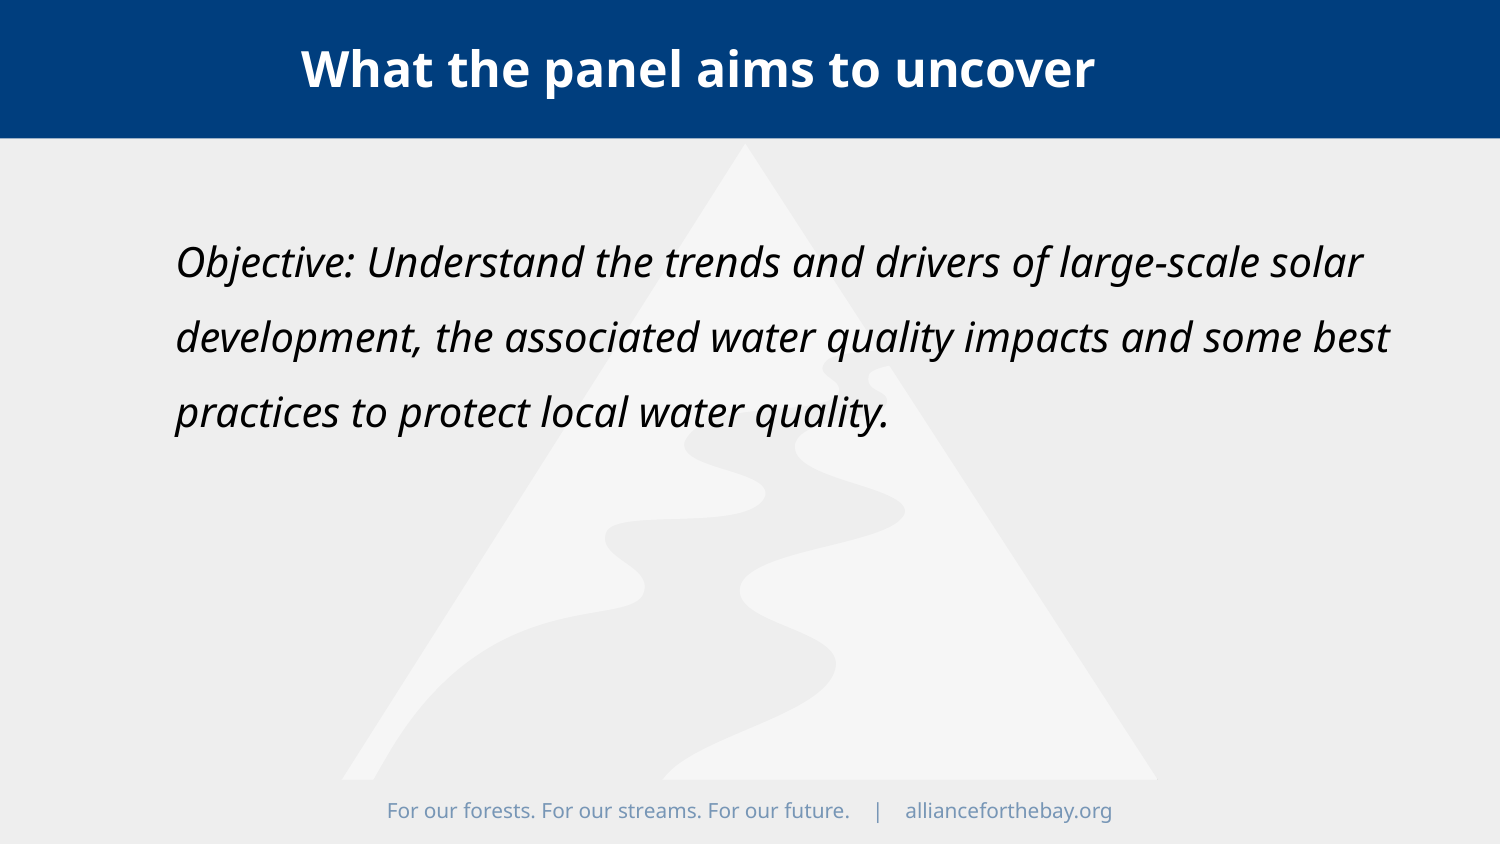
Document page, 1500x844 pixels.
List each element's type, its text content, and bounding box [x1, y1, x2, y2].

text_box Objective: Understand the trends and drivers of large-scale solar development, the associated water quality impacts and some best practices to protect local water quality. [92, 107, 1416, 844]
text_box What the panel aims to uncover [92, 30, 1305, 107]
text_box [0, 0, 1500, 139]
